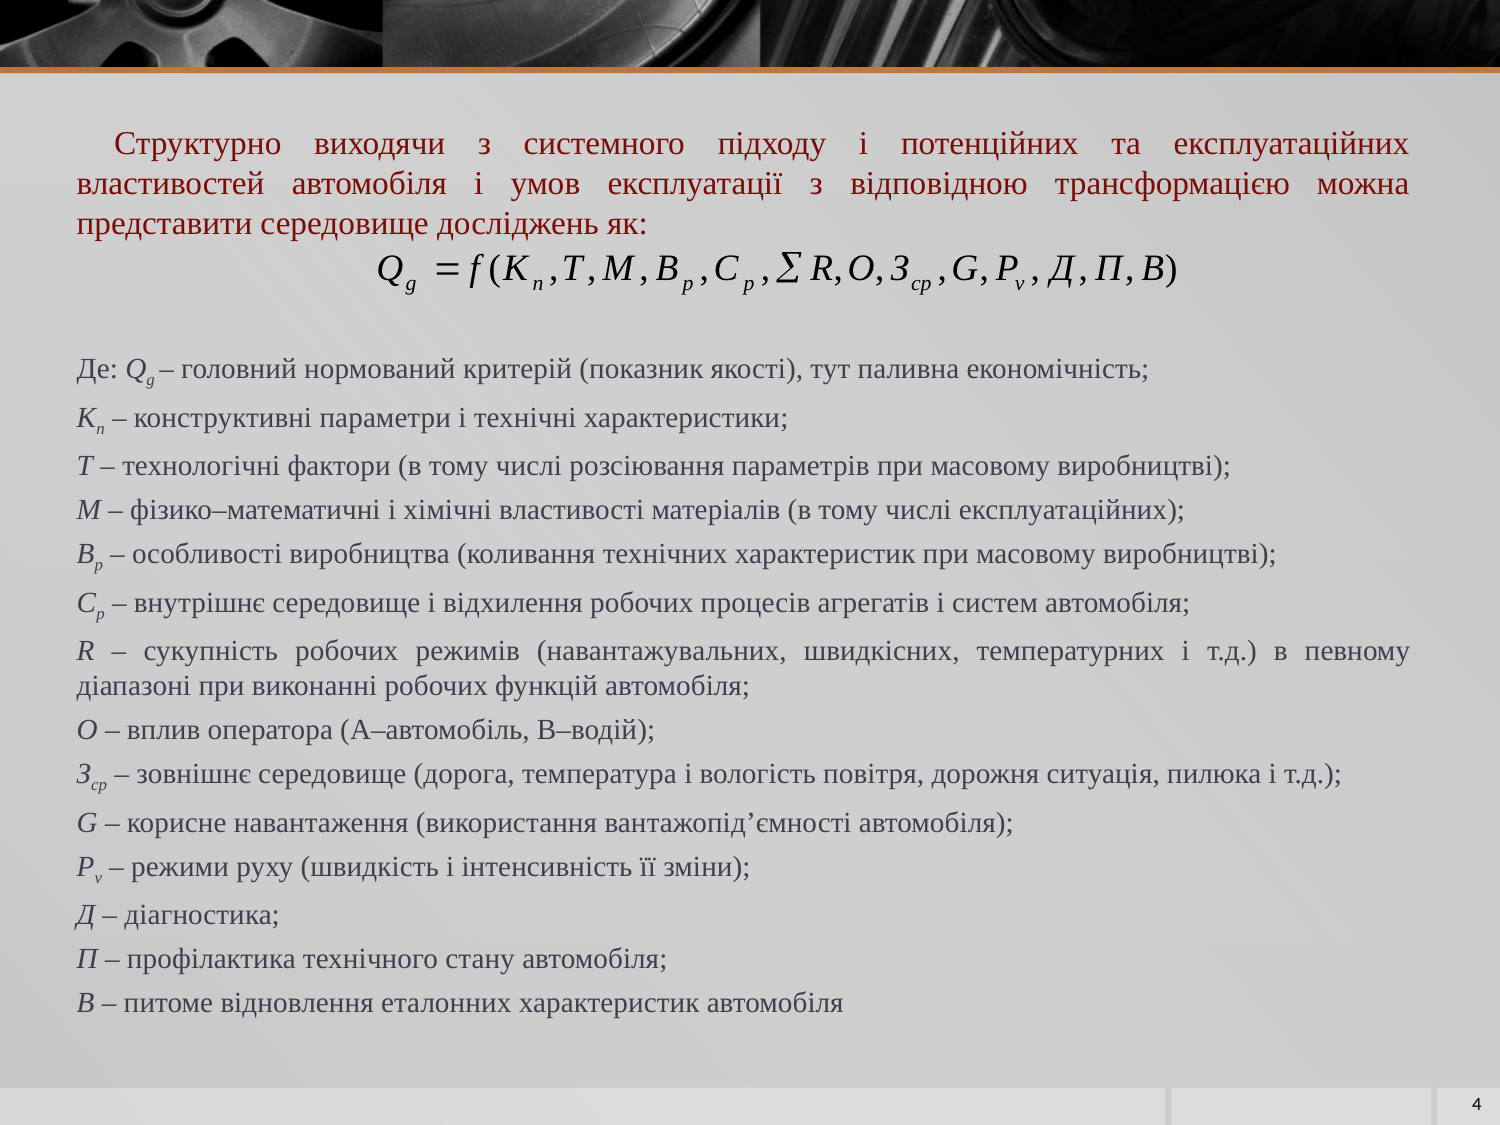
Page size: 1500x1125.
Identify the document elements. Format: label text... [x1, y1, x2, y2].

slide_number 4 [1434, 1084, 1497, 1122]
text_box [371, 243, 1184, 303]
picture [0, 0, 1500, 67]
list Структурно виходячи з системного підходу і потенційних та експлуатаційних властивостей автомобіля і умов експлуатації з відповідною трансформацією можна представити середовище досліджень як: Де: Qg – головний нормований критерій (показник якості), тут паливна економічність; Кп – конструктивні параметри і технічні характеристики; Т – технологічні фактори (в тому числі розсіювання параметрів при масовому виробництві); М – фізико–математичні і хімічні властивості матеріалів (в тому числі експлуатаційних); Вр – особливості виробництва (коливання технічних характеристик при масовому виробництві); Ср – внутрішнє середовище і відхилення робочих процесів агрегатів і систем автомобіля; R – сукупність робочих режимів (навантажувальних, швидкісних, температурних і т.д.) в певному діапазоні при виконанні робочих функцій автомобіля; О – вплив оператора (А–автомобіль, В–водій); Зср – зовнішнє середовище (дорога, температура і вологість повітря, дорожня ситуація, пилюка і т.д.); G – корисне навантаження (використання вантажопід’ємності автомобіля); Рv – режими руху (швидкість і інтенсивність її зміни); Д – діагностика; П – профілактика технічного стану автомобіля; В – питоме відновлення еталонних характеристик автомобіля [76, 113, 1412, 1059]
